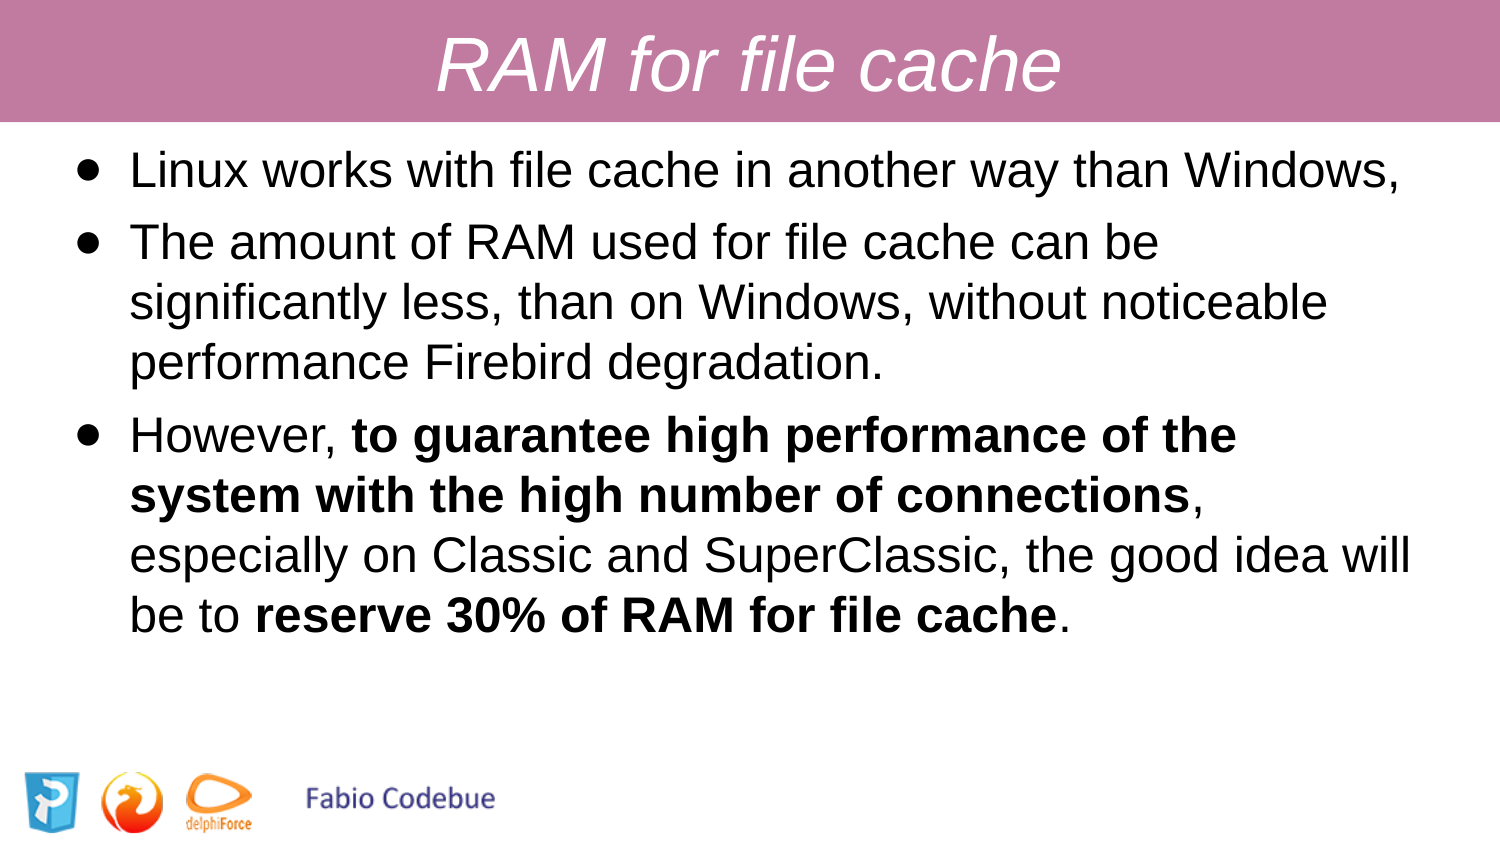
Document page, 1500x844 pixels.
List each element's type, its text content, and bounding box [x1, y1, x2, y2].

list Linux works with file cache in another way than Windows, The amount of RAM used for file cache can be significantly less, than on Windows, without noticeable performance Firebird degradation. However, to guarantee high performance of the system with the high number of connections, especially on Classic and SuperClassic, the good idea will be to reserve 30% of RAM for file cache. [58, 123, 1433, 738]
text_box RAM for file cache [0, 0, 1500, 123]
picture [0, 123, 1500, 844]
